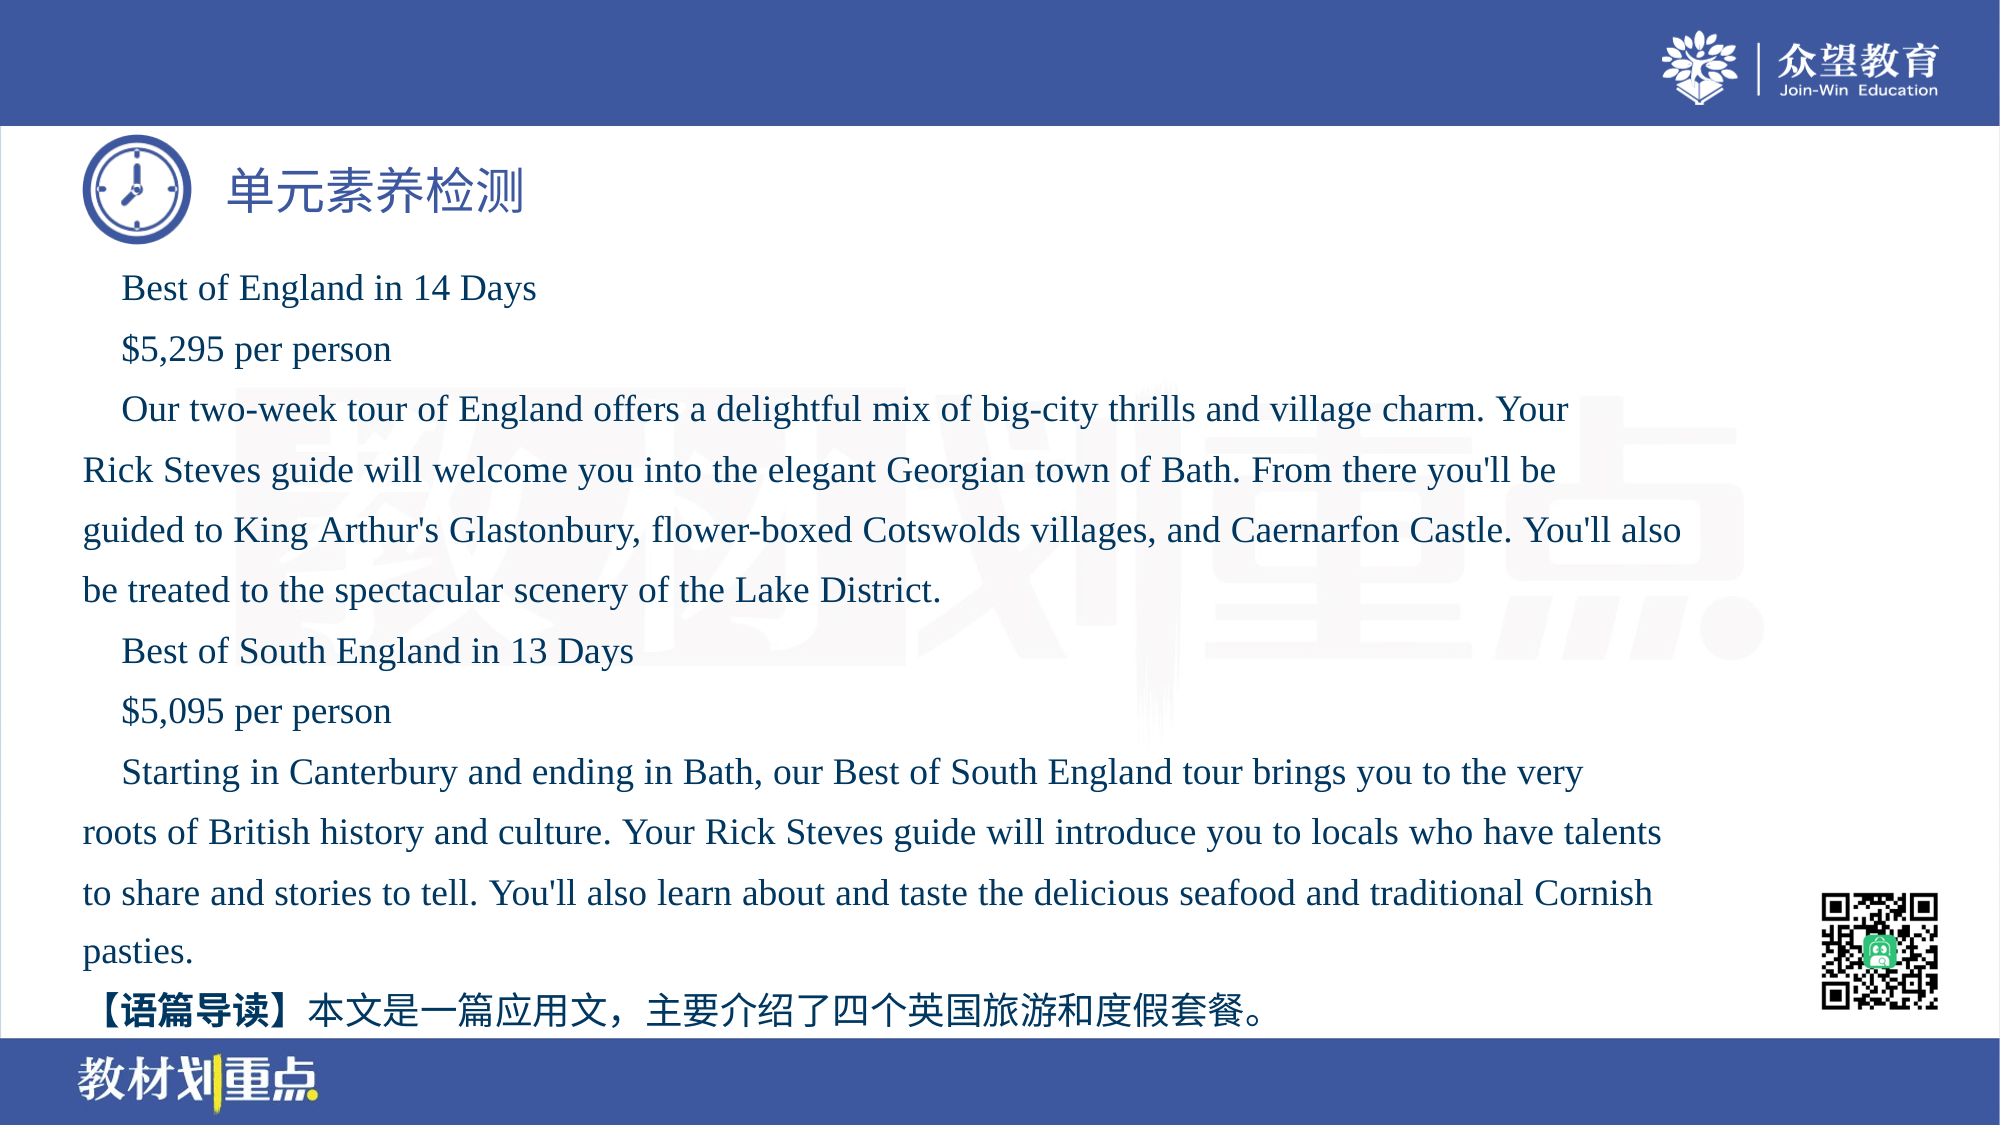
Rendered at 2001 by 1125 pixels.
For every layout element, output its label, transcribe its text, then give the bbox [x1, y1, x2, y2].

text_box Best of England in 14 Days $5,295 per person Our two-week tour of England offers a delightful mix of big-city thrills and village charm. Your Rick Steves guide will welcome you into the elegant Georgian town of Bath. From there you'll be guided to King Arthur's Glastonbury, flower-boxed Cotswolds villages, and Caernarfon Castle. You'll also be treated to the spectacular scenery of the Lake District. Best of South England in 13 Days $5,095 per person Starting in Canterbury and ending in Bath, our Best of South England tour brings you to the very roots of British history and culture. Your Rick Steves guide will introduce you to locals who have talents to share and stories to tell. You'll also learn about and taste the delicious seafood and traditional Cornish pasties. [82, 247, 1817, 966]
text_box 【语篇导读】本文是一篇应用文，主要介绍了四个英国旅游和度假套餐。 [82, 973, 1817, 1027]
picture [0, 0, 2000, 1125]
